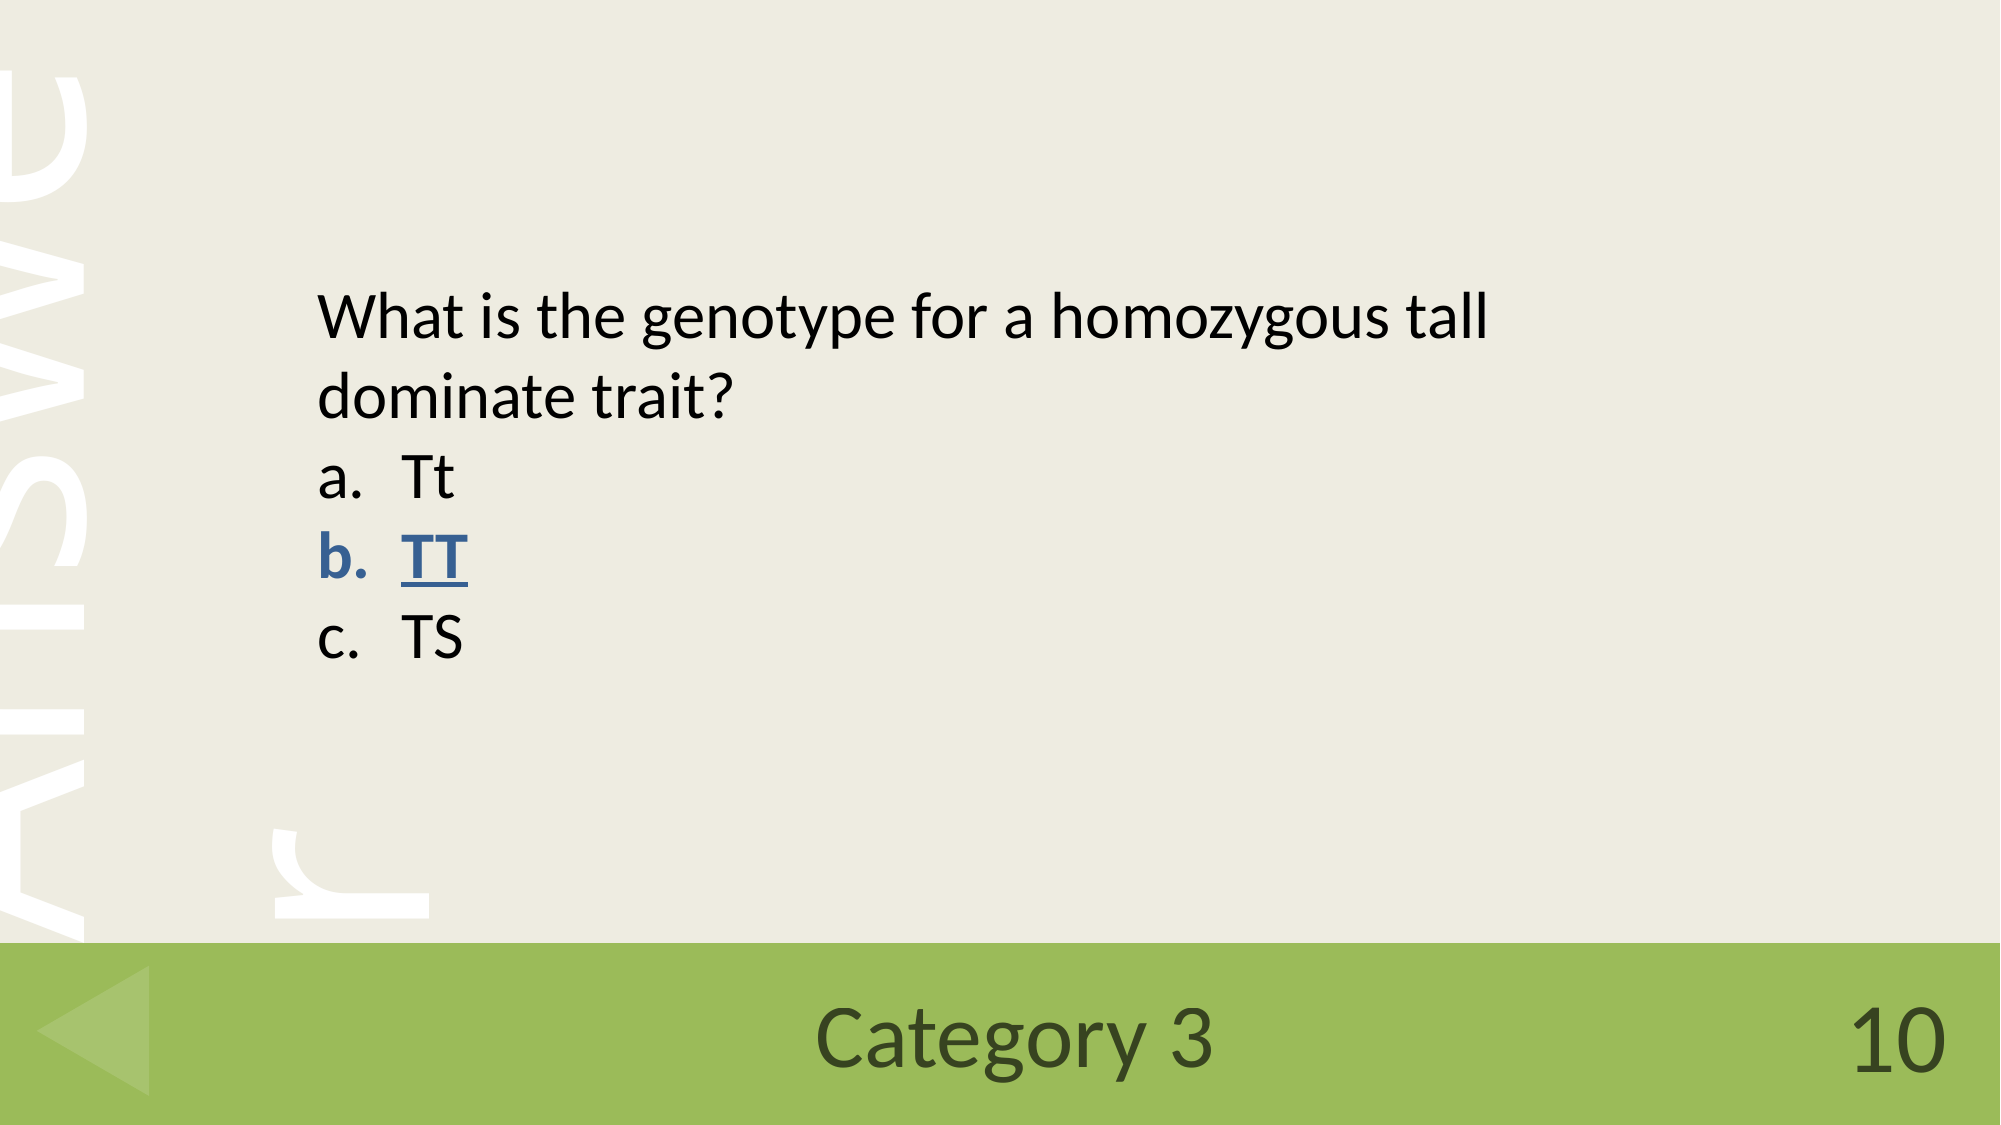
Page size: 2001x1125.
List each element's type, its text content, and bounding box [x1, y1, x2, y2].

title Category 3 [115, 937, 1916, 1125]
list What is the genotype for a homozygous tall dominate trait? Tt TT TS [302, 307, 1760, 636]
list 10 [1916, 967, 1963, 1097]
